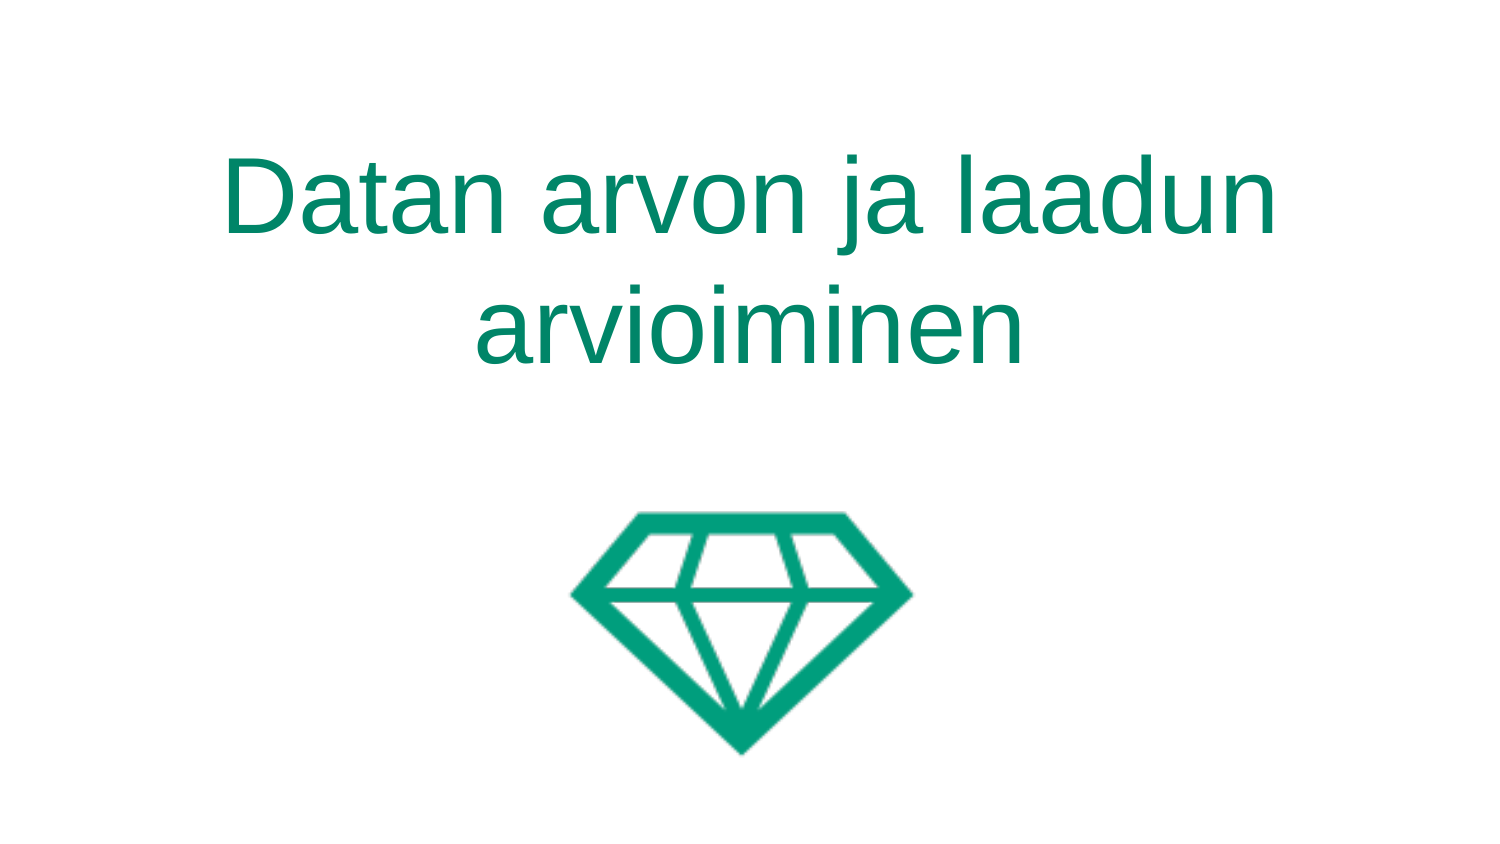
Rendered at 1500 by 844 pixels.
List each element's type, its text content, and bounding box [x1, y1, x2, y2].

title Datan arvon ja laadun arvioiminen [51, 63, 1449, 401]
picture [559, 460, 926, 804]
